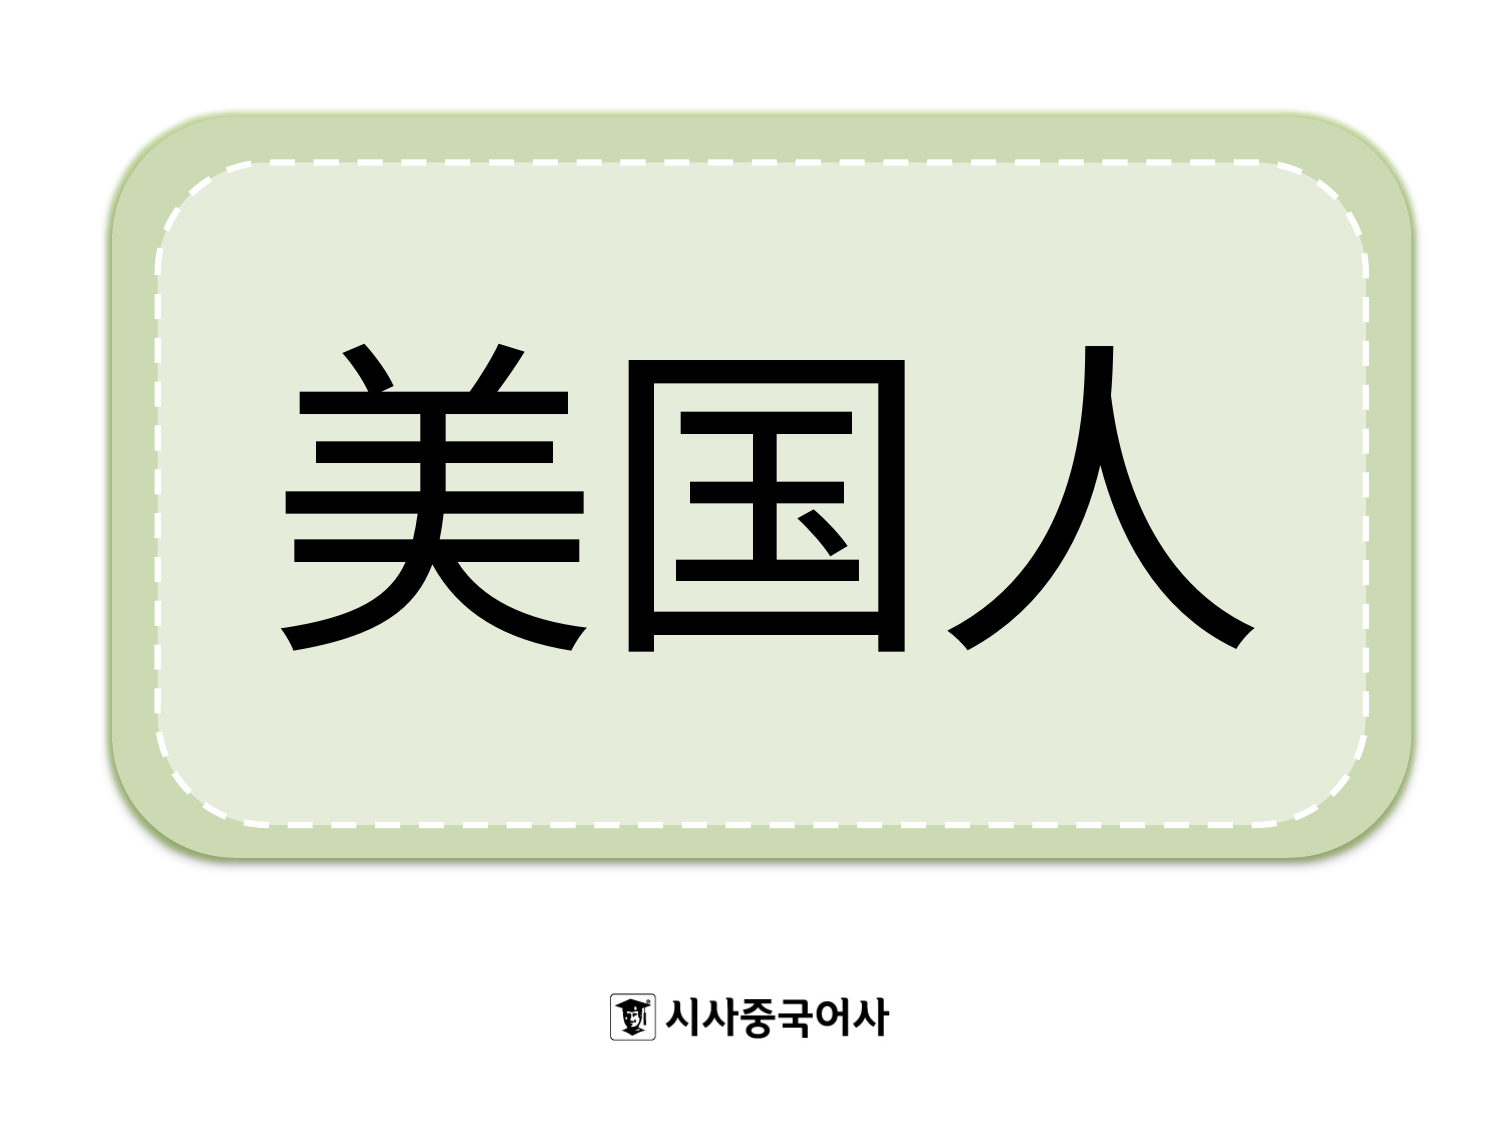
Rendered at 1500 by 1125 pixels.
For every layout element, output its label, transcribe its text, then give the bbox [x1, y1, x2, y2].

text_box 美国人 [162, 160, 1371, 824]
picture [602, 987, 898, 1047]
